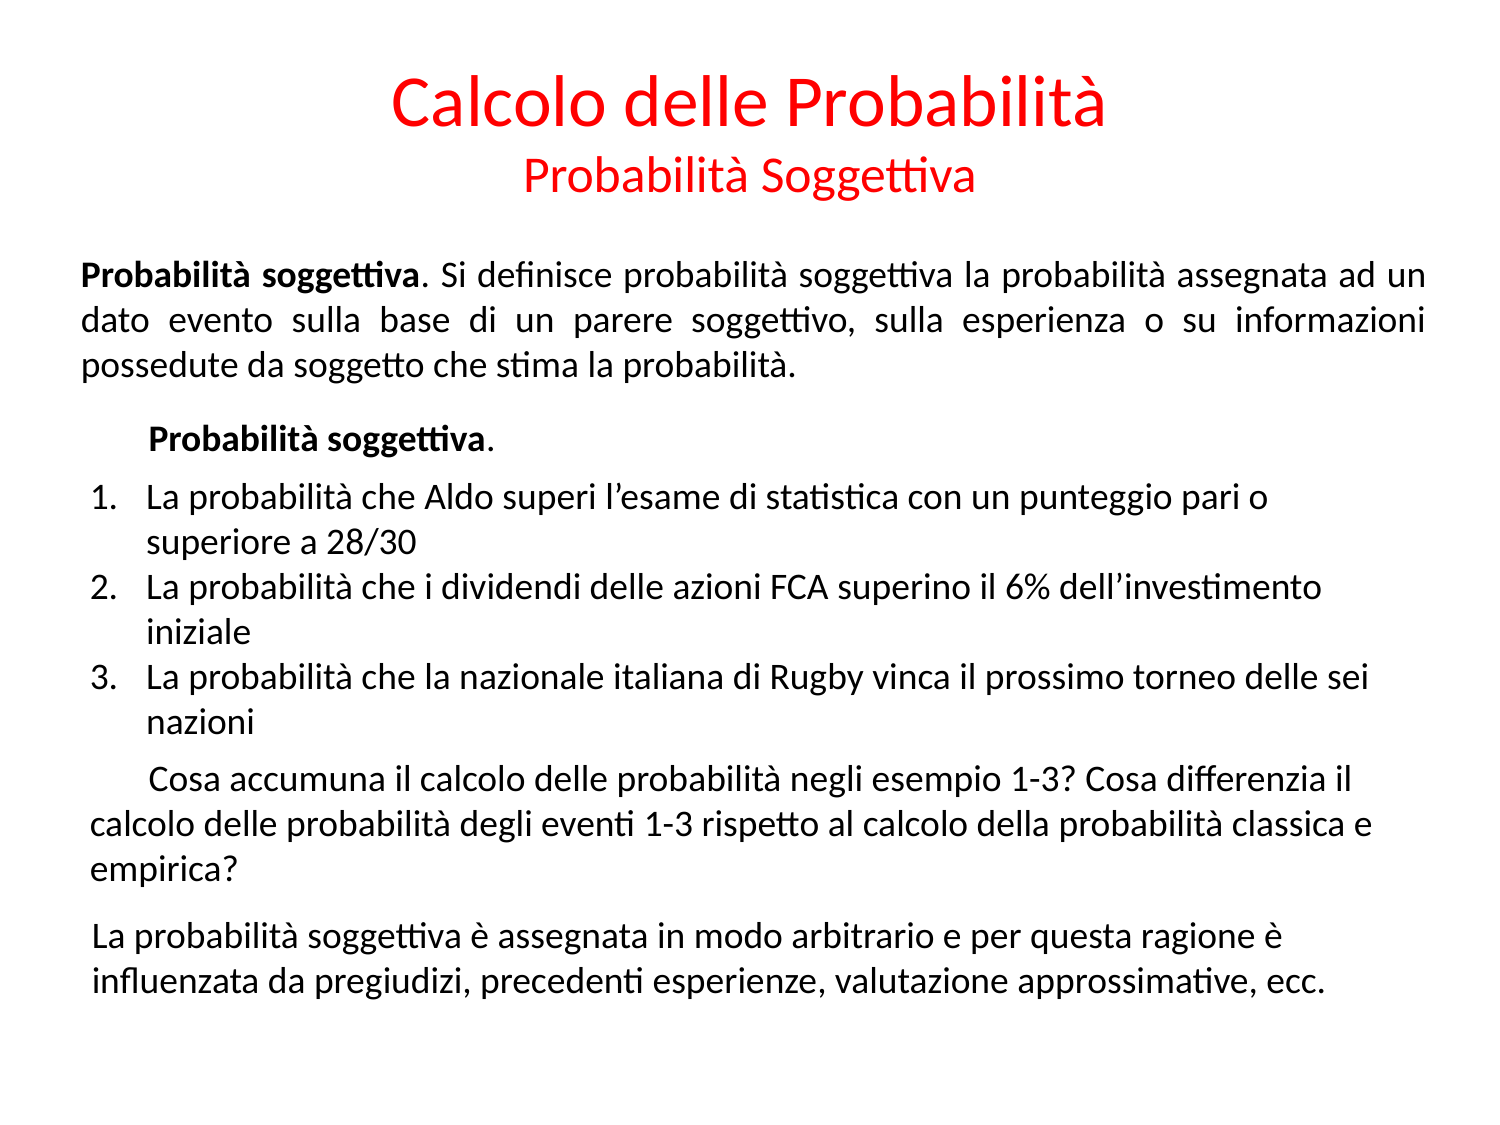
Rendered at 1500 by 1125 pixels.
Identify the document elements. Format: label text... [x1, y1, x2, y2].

title Calcolo delle Probabilità Probabilità Soggettiva [75, 45, 1425, 211]
text_box La probabilità soggettiva è assegnata in modo arbitrario e per questa ragione è influenzata da pregiudizi, precedenti esperienze, valutazione approssimative, ecc. [77, 903, 1428, 1009]
text_box Probabilità soggettiva. La probabilità che Aldo superi l’esame di statistica con un punteggio pari o superiore a 28/30 La probabilità che i dividendi delle azioni FCA superino il 6% dell’investimento iniziale La probabilità che la nazionale italiana di Rugby vinca il prossimo torneo delle sei nazioni Cosa accumuna il calcolo delle probabilità negli esempio 1-3? Cosa differenzia il calcolo delle probabilità degli eventi 1-3 rispetto al calcolo della probabilità classica e empirica? [74, 406, 1425, 897]
text_box Probabilità soggettiva. Si definisce probabilità soggettiva la probabilità assegnata ad un dato evento sulla base di un parere soggettivo, sulla esperienza o su informazioni possedute da soggetto che stima la probabilità. [66, 242, 1443, 393]
